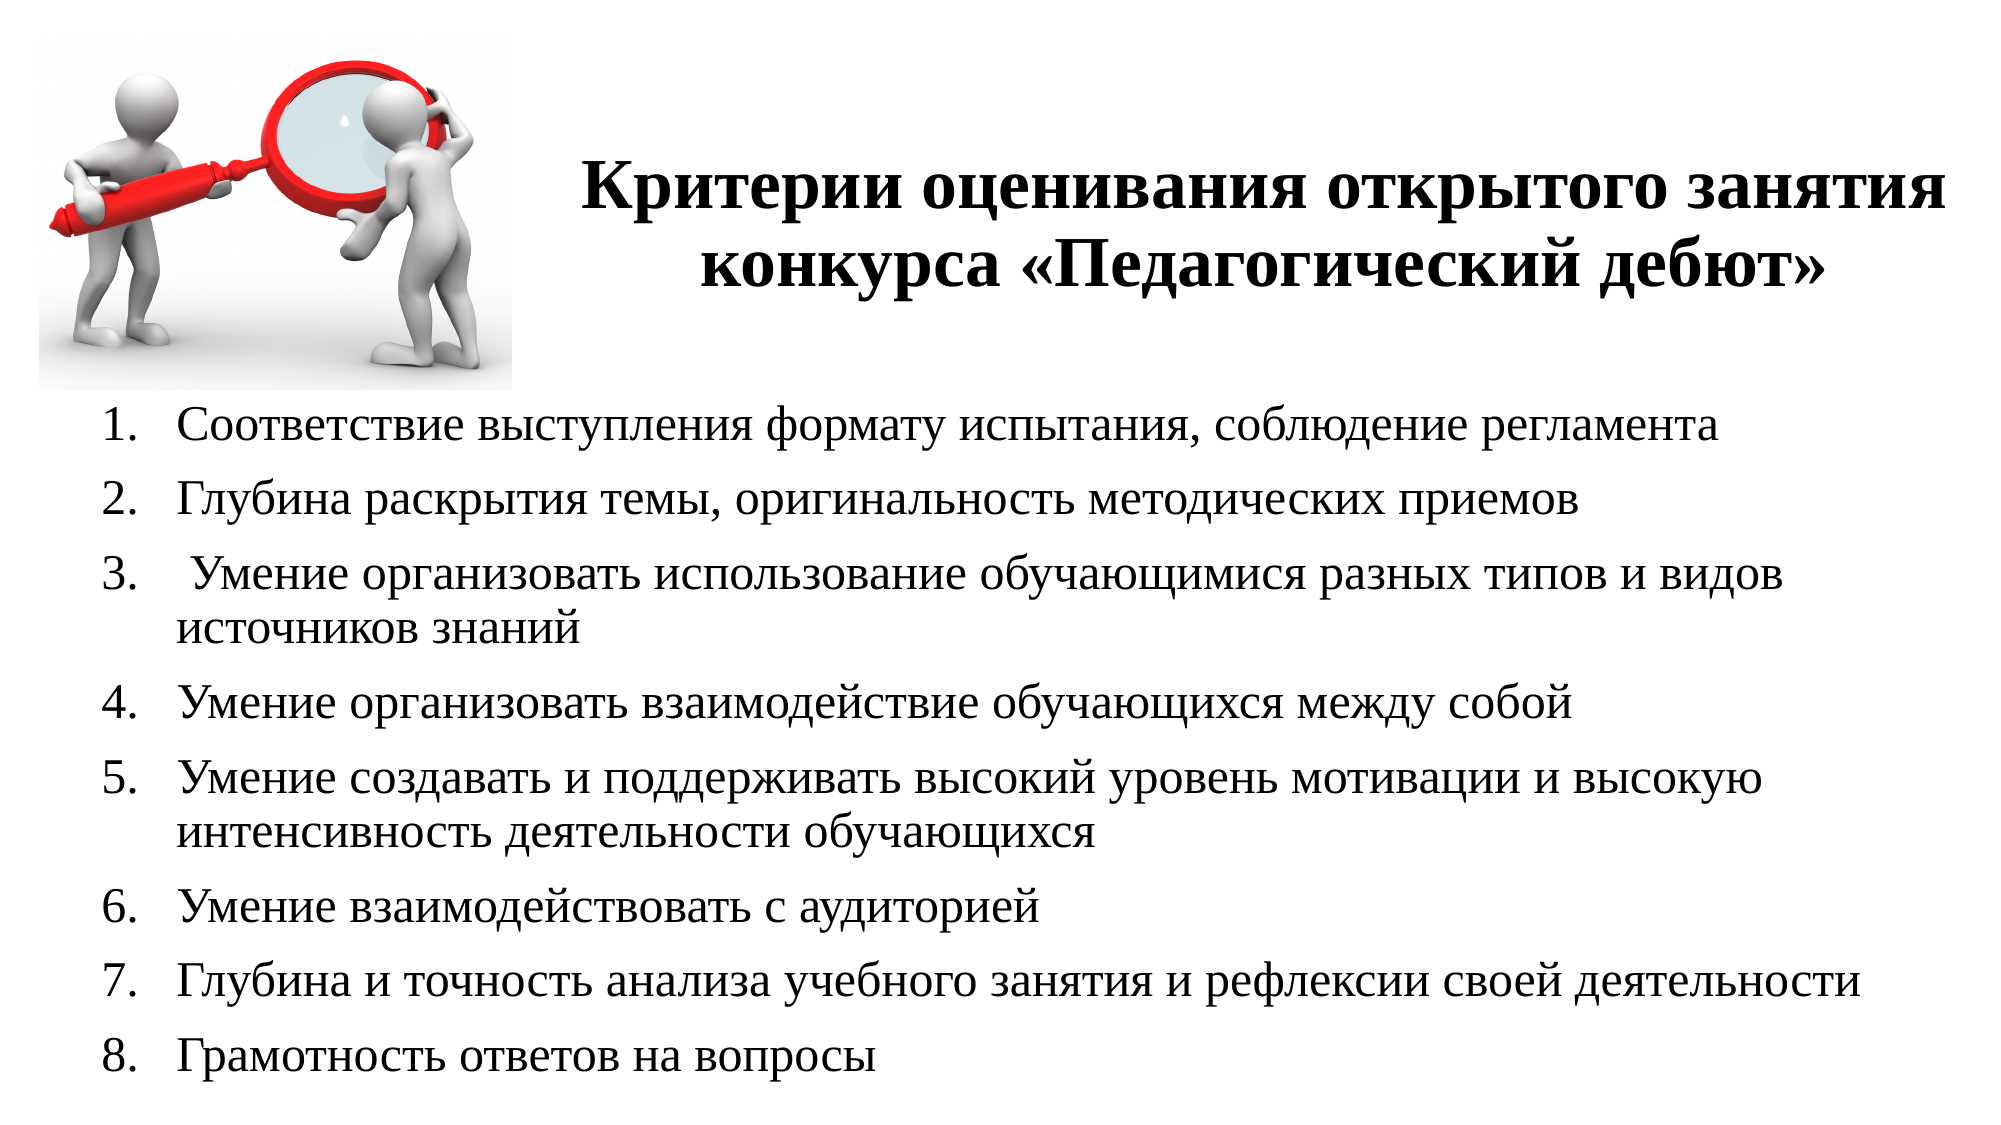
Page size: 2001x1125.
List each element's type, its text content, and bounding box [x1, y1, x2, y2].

title Критерии оценивания открытого занятия конкурса «Педагогический дебют» [564, 85, 1964, 310]
picture [39, 35, 512, 390]
subtitle Соответствие выступления формату испытания, соблюдение регламента Глубина раскрытия темы, оригинальность методических приемов Умение организовать использование обучающимися разных типов и видов источников знаний Умение организовать взаимодействие обучающихся между собой Умение создавать и поддерживать высокий уровень мотивации и высокую интенсивность деятельности обучающихся Умение взаимодействовать с аудиторией Глубина и точность анализа учебного занятия и рефлексии своей деятельности Грамотность ответов на вопросы [86, 389, 2000, 1125]
